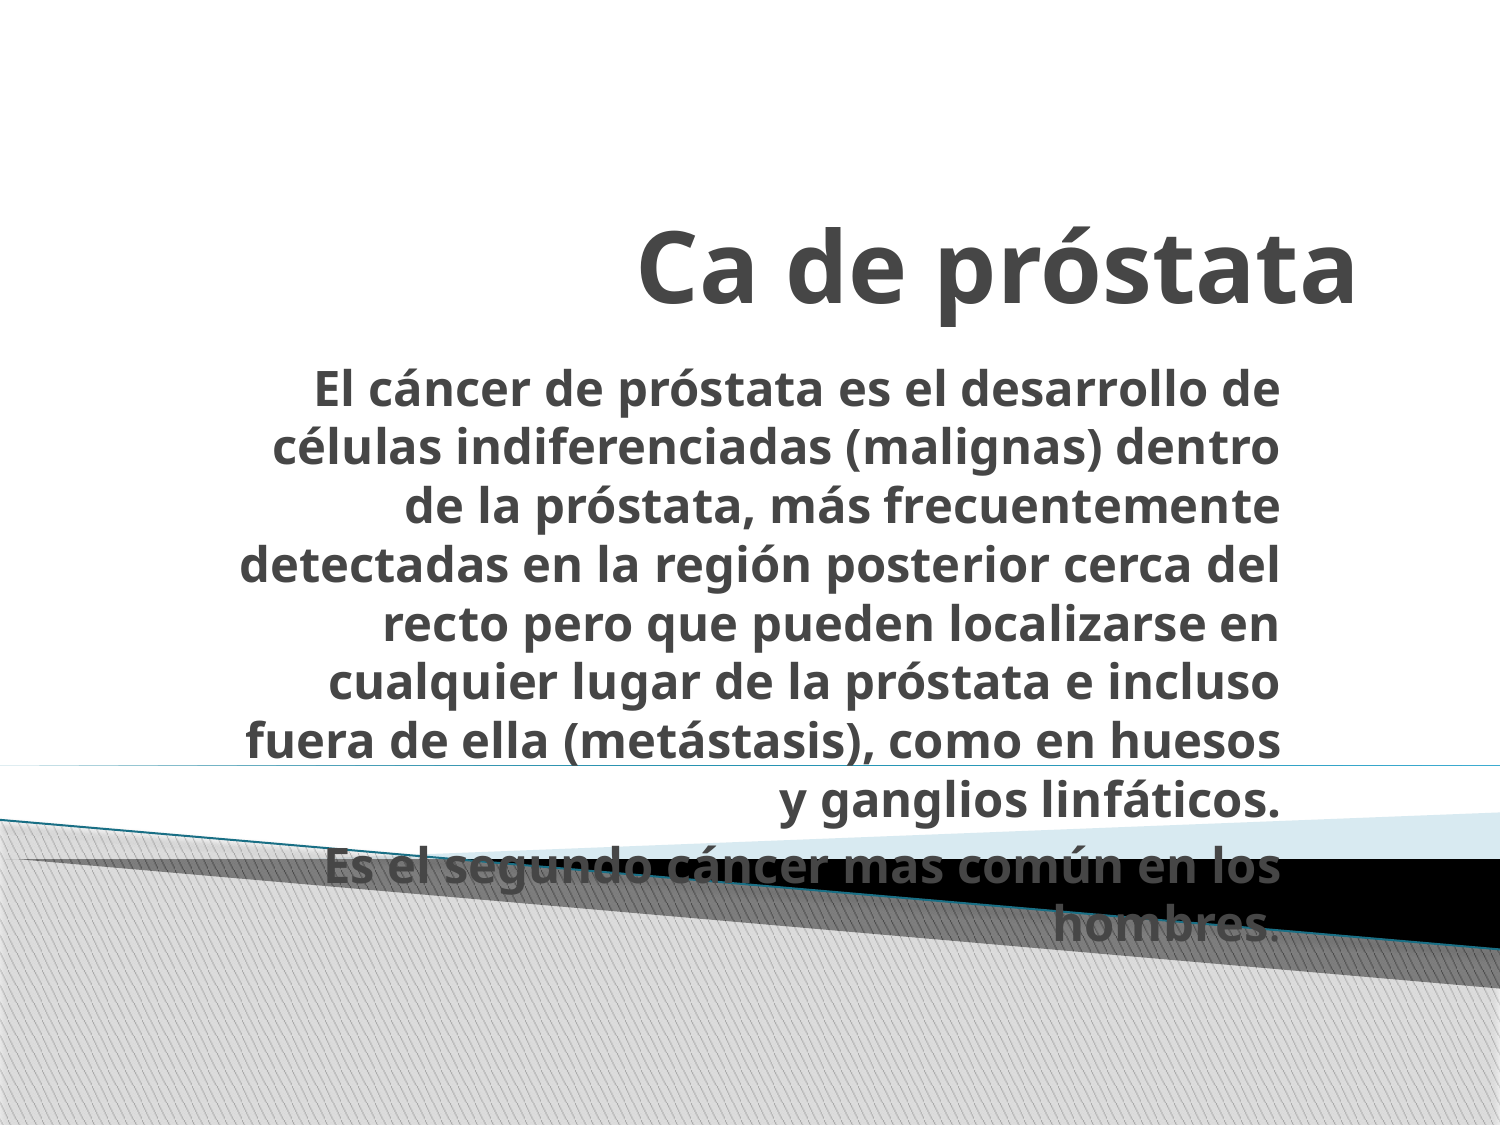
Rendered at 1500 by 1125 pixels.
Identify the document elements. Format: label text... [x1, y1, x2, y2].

picture [5, 859, 218, 877]
subtitle El cáncer de próstata es el desarrollo de células indiferenciadas (malignas) dentro de la próstata, más frecuentemente detectadas en la región posterior cerca del recto pero que pueden localizarse en cualquier lugar de la próstata e incluso fuera de ella (metástasis), como en huesos y ganglios linfáticos. Es el segundo cáncer mas común en los hombres. [218, 349, 1299, 965]
picture [1229, 934, 1500, 989]
title Ca de próstata [100, 90, 1376, 332]
